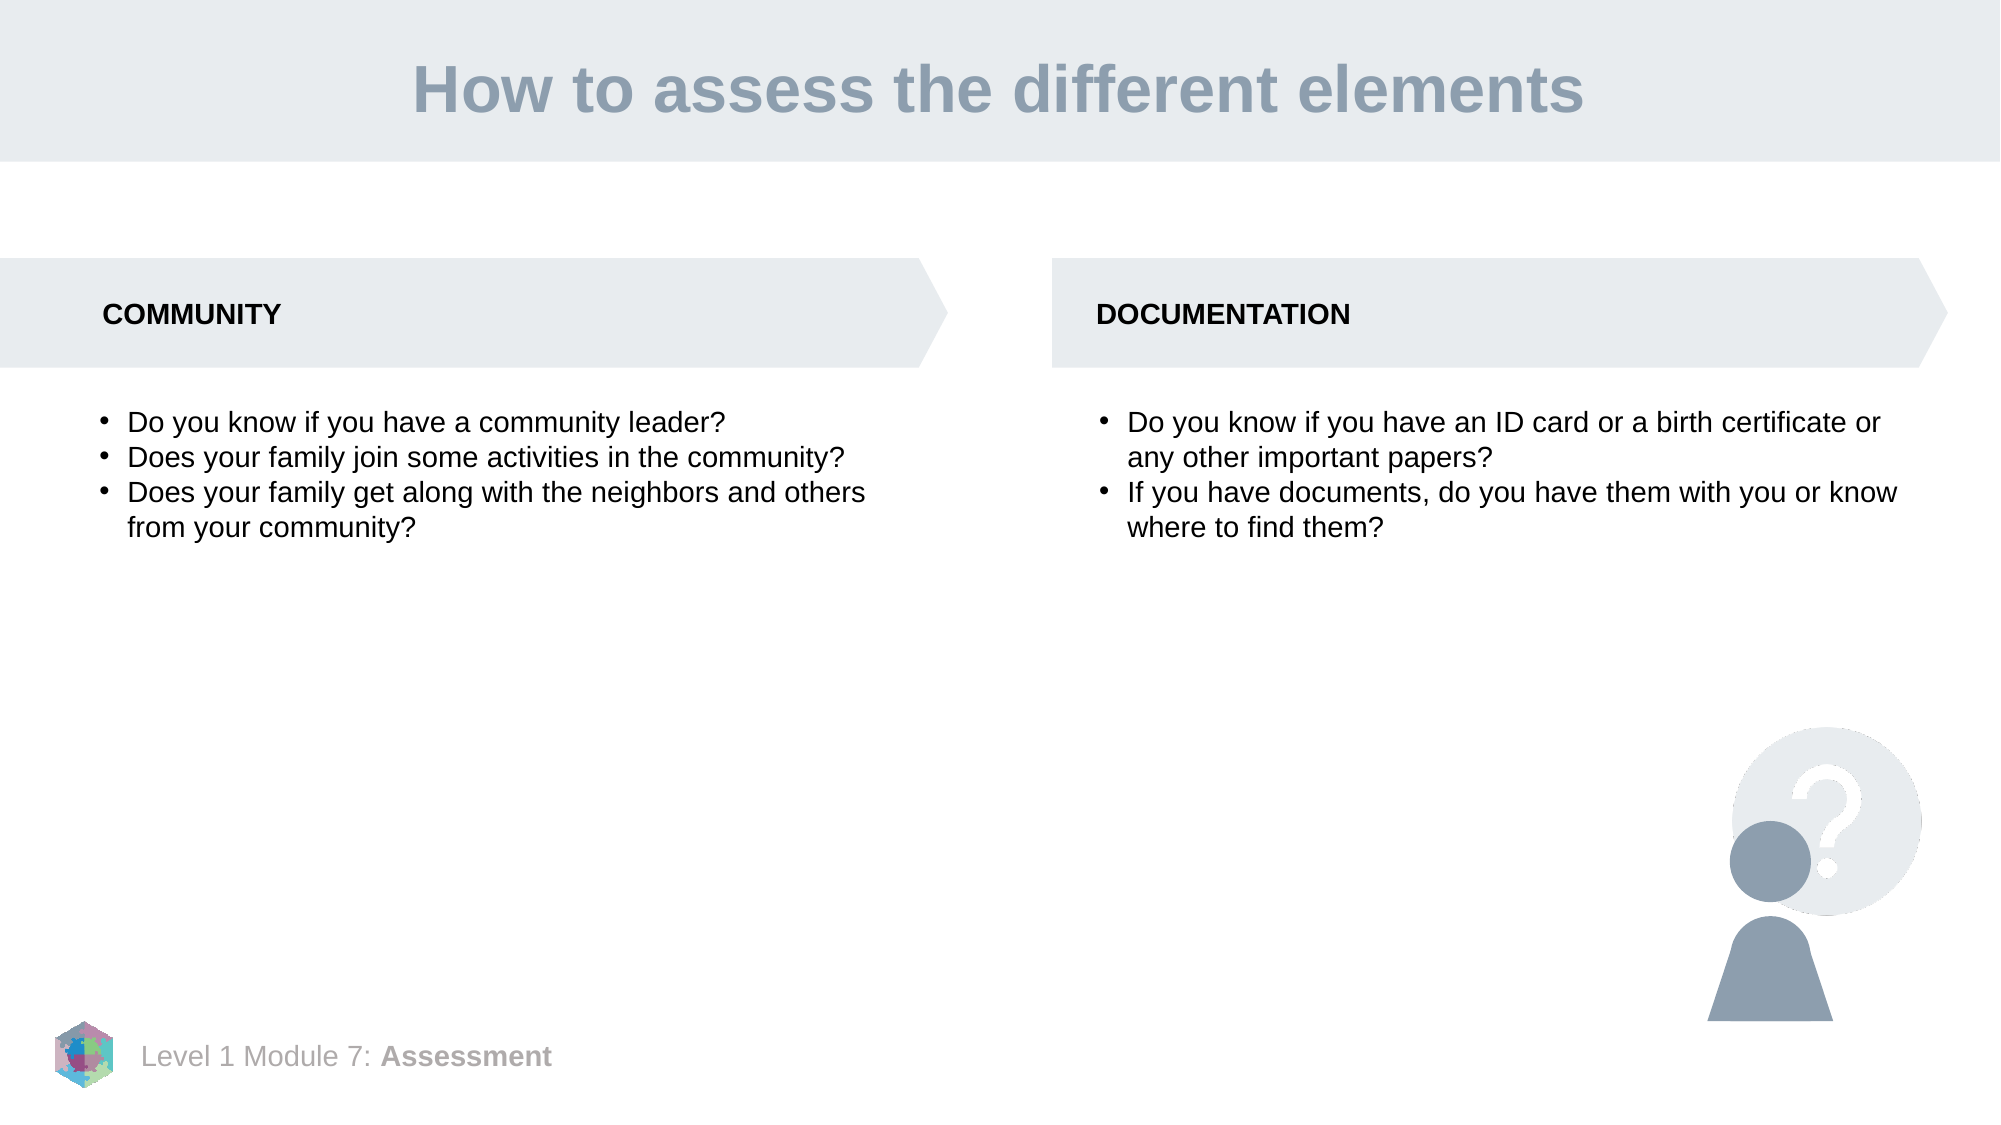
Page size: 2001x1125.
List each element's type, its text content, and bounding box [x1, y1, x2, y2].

picture [55, 1021, 113, 1088]
title How to assess the different elements [137, 19, 1863, 163]
text_box DOCUMENTATION [1051, 257, 1950, 369]
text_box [1707, 820, 1834, 1022]
text_box Do you know if you have a community leader? Does your family join some activities in the community? Does your family get along with the neighbors and others from your community? [84, 395, 948, 551]
picture [1707, 702, 1946, 940]
text_box Do you know if you have an ID card or a birth certificate or any other important papers? If you have documents, do you have them with you or know where to find them? [1084, 395, 1948, 551]
text_box COMMUNITY [0, 257, 950, 369]
